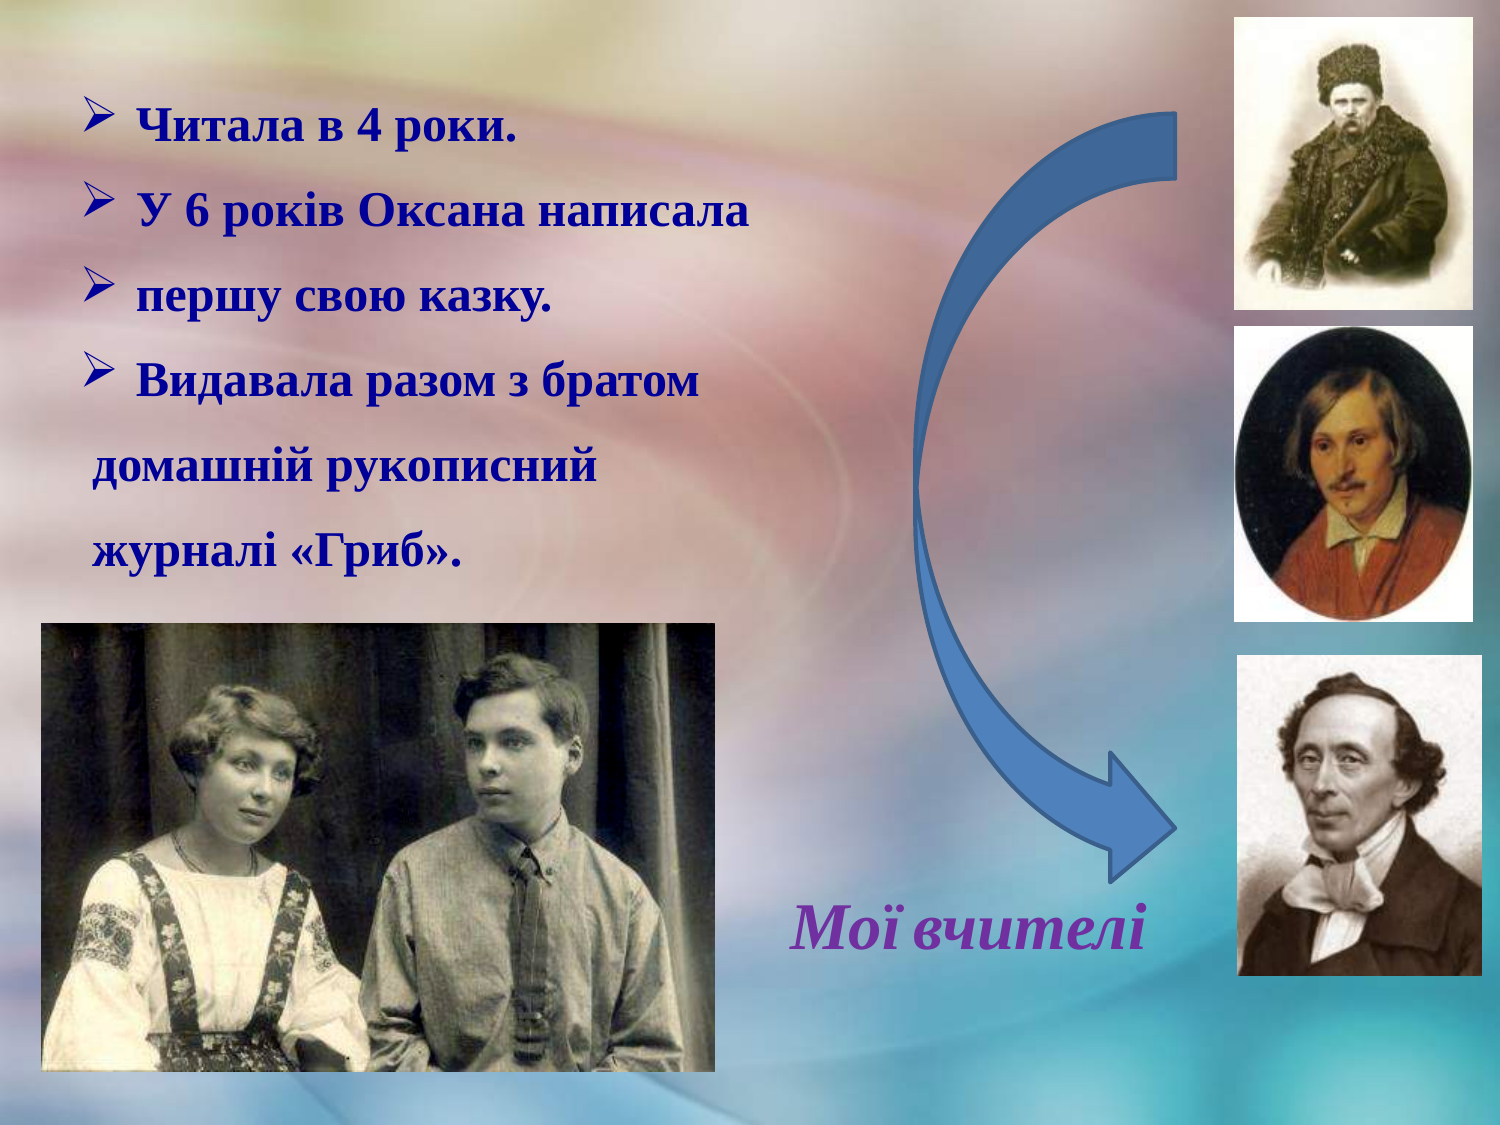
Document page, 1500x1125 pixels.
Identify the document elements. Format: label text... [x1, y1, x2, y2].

text_box Читала в 4 роки. У 6 років Оксана написала першу свою казку. Видавала разом з братом домашній рукописний журналі «Гриб». [64, 83, 892, 584]
text_box Мої вчителі [747, 867, 1190, 978]
picture [0, 0, 1500, 1125]
text_box [913, 111, 1178, 867]
